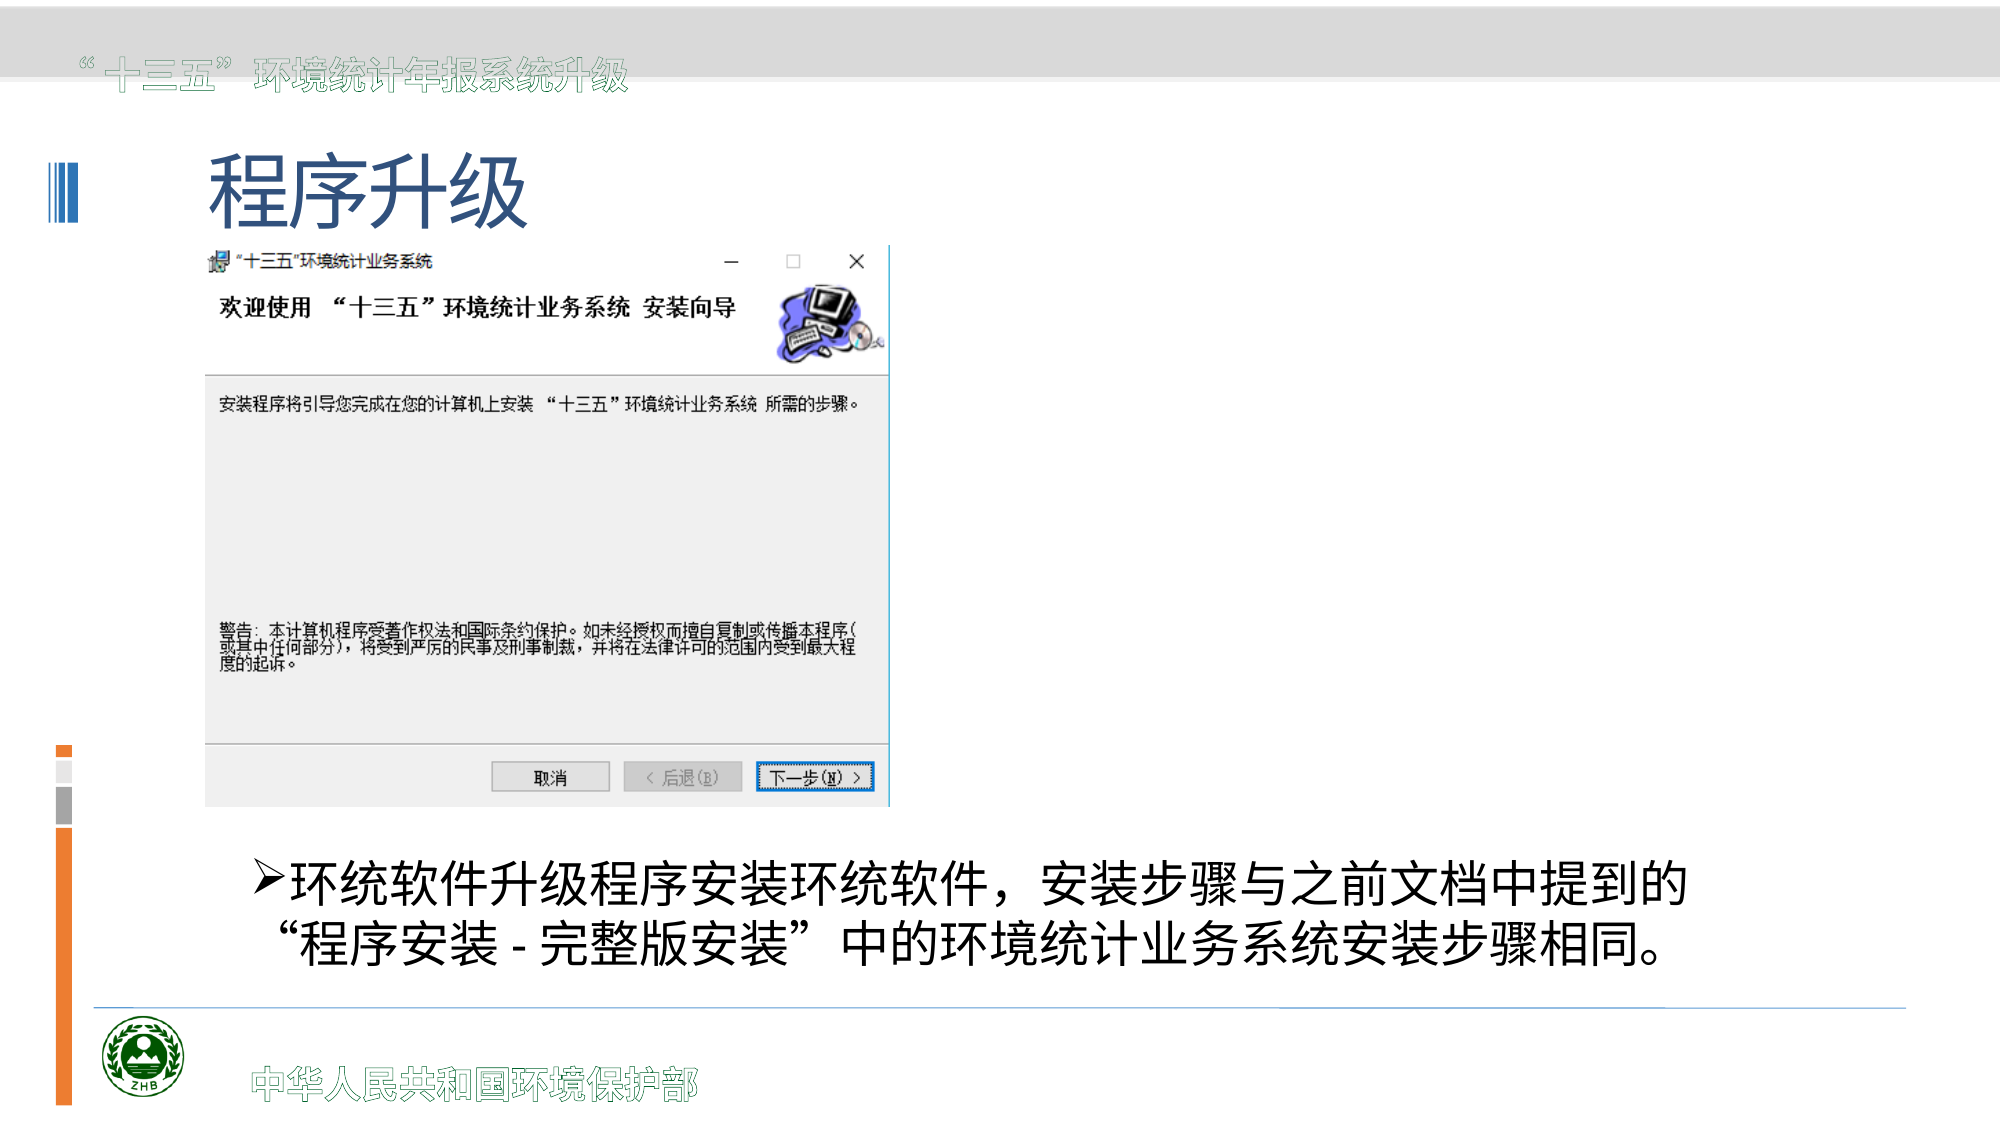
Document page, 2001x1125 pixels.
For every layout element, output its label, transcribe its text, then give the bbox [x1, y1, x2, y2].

text_box 环统软件升级程序安装环统软件，安装步骤与之前文档中提到的“程序安装-完整版安装”中的环境统计业务系统安装步骤相同。 [235, 844, 1754, 980]
picture [204, 245, 890, 807]
picture [93, 1007, 188, 1106]
text_box 程序升级 [192, 131, 1023, 261]
